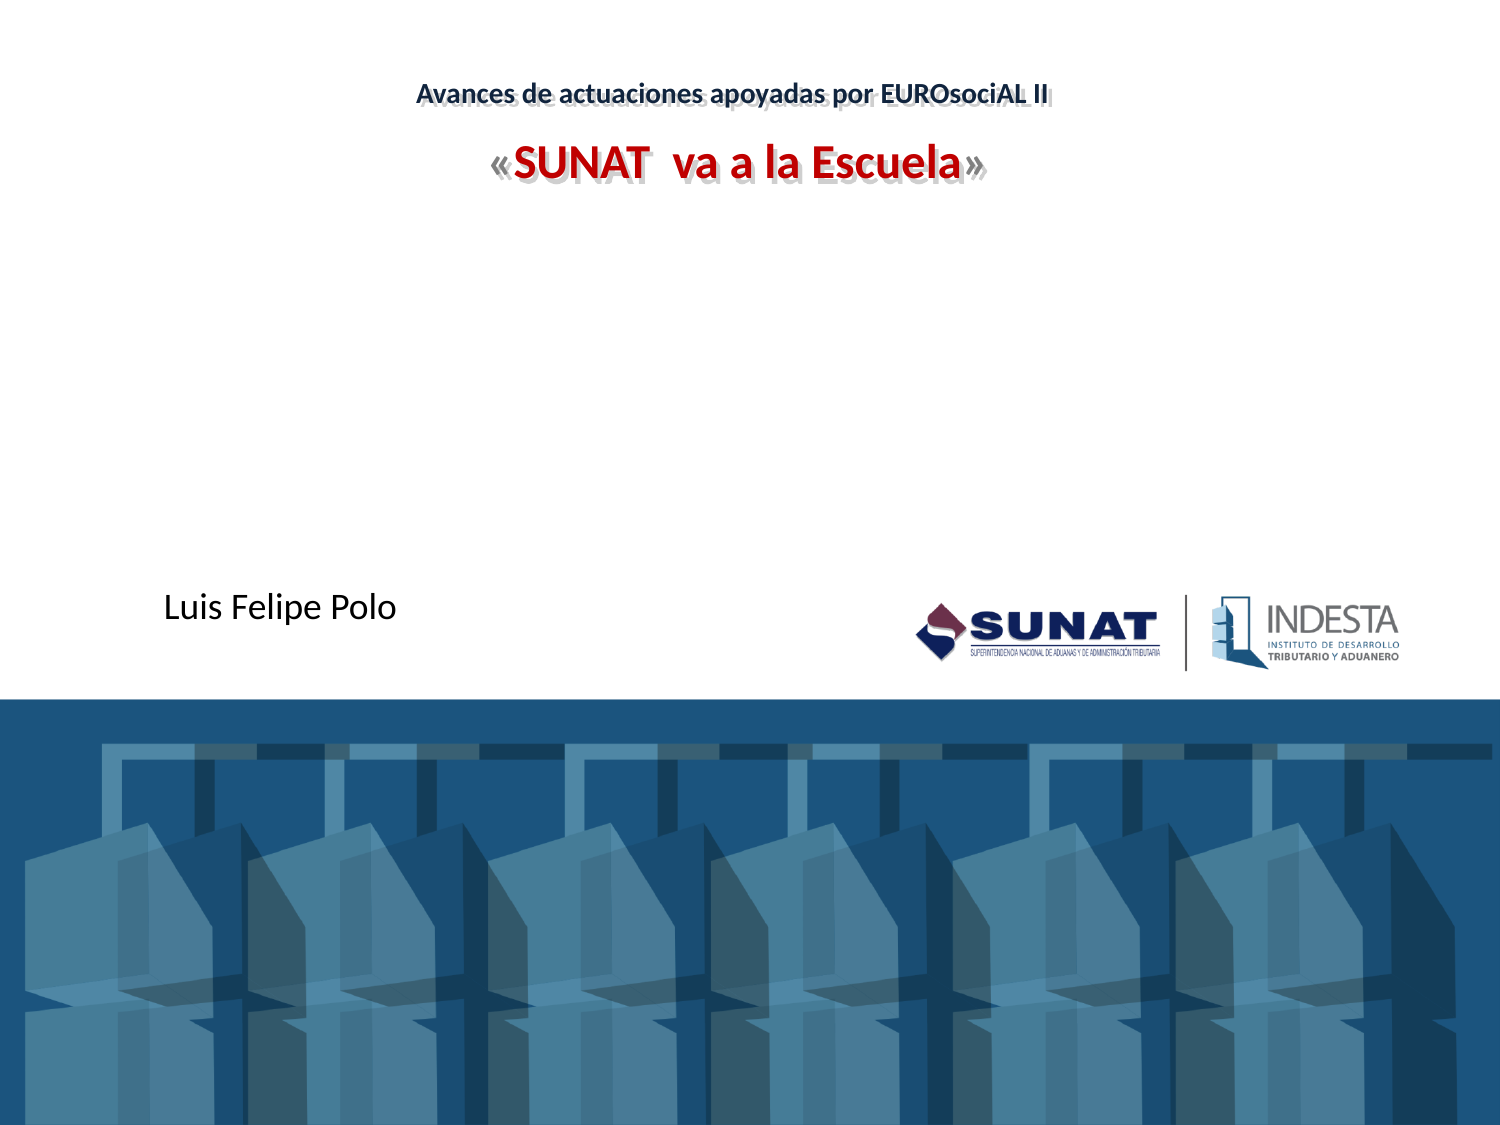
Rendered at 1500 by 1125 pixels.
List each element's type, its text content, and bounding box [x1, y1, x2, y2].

picture [0, 0, 1500, 1125]
text_box Luis Felipe Polo [149, 574, 413, 634]
title Avances de actuaciones apoyadas por EUROsociAL II «SUNAT va a la Escuela» [100, 66, 1376, 269]
